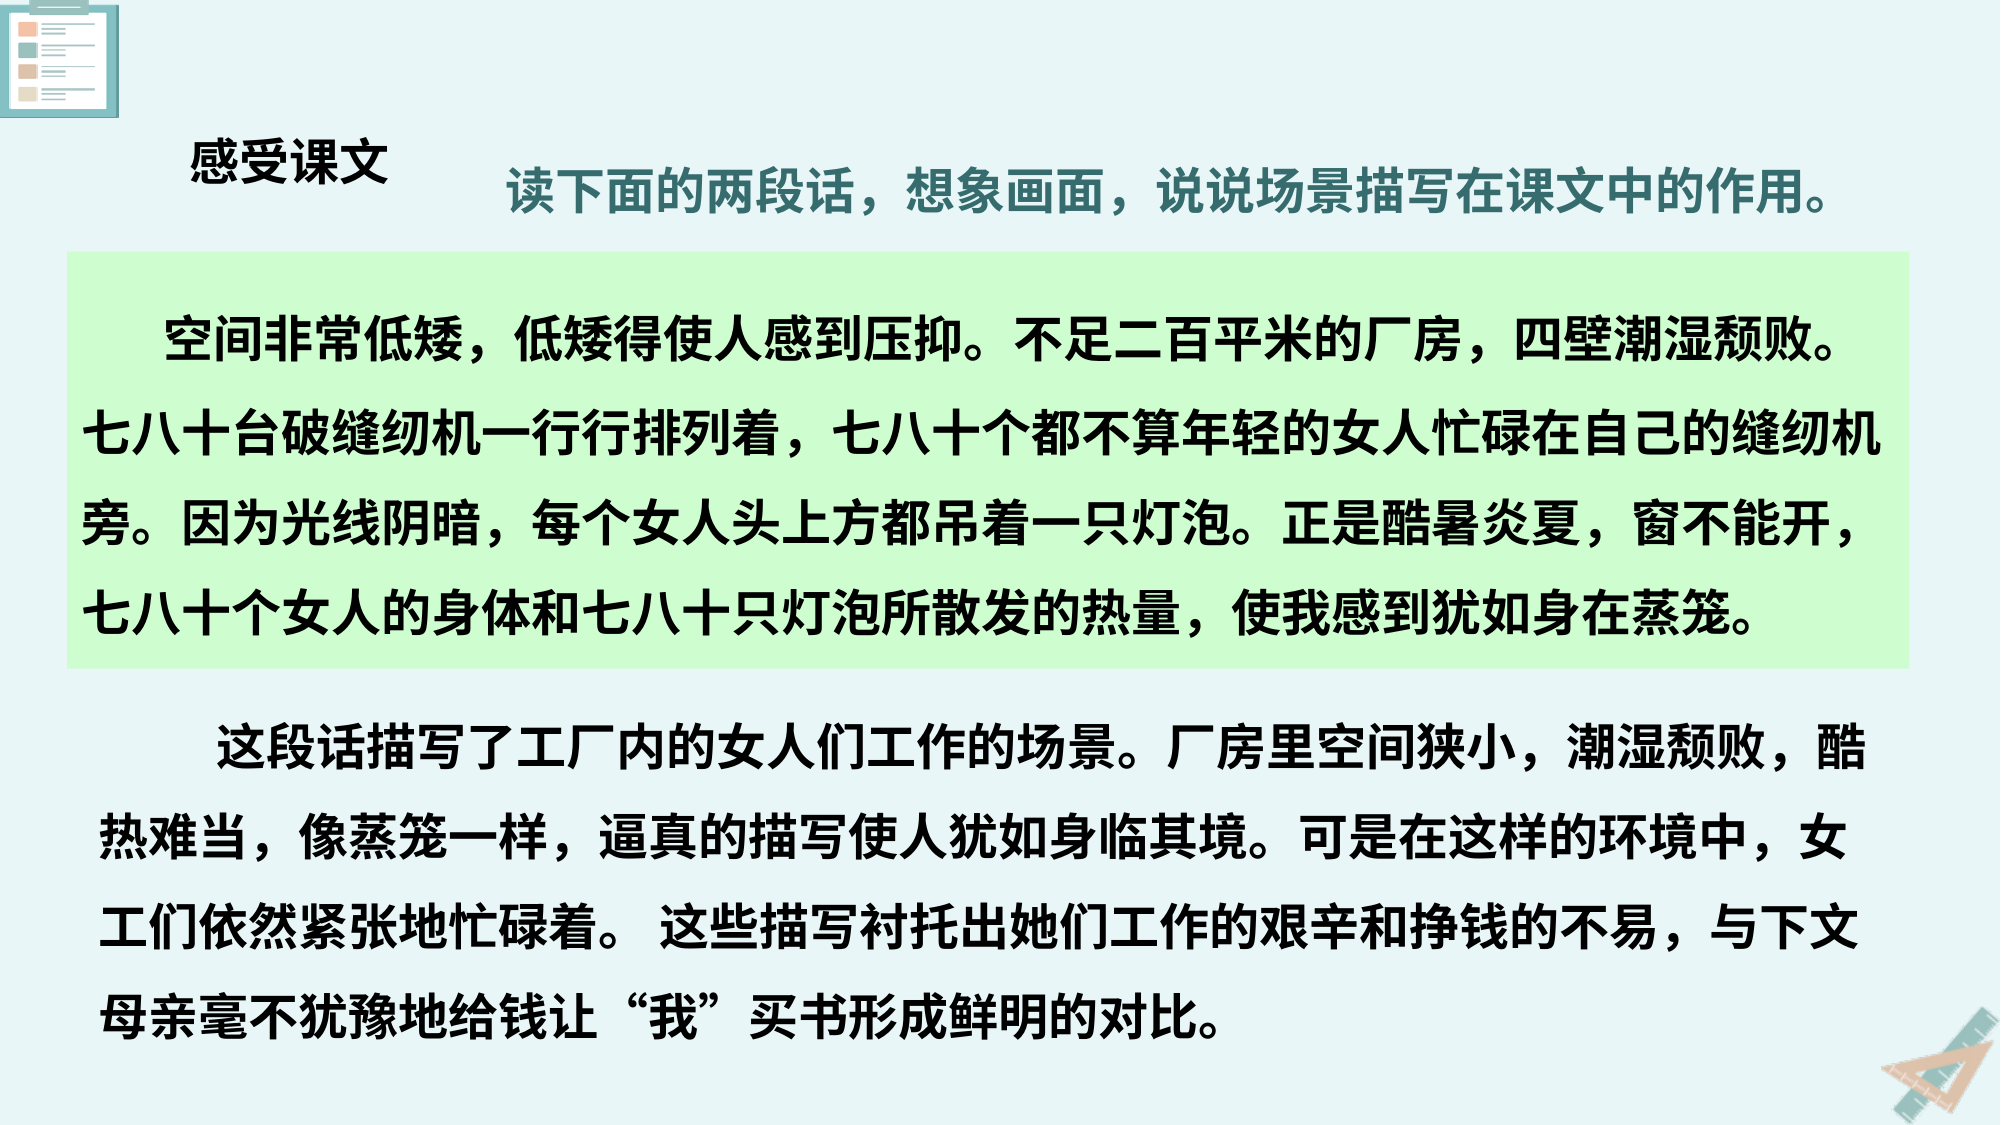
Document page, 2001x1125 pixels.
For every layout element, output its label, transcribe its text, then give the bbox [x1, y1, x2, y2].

text_box 感受课文 [174, 123, 405, 199]
text_box 这段话描写了工厂内的女人们工作的场景。厂房里空间狭小，潮湿颓败，酷热难当，像蒸笼一样，逼真的描写使人犹如身临其境。可是在这样的环境中，女工们依然紧张地忙碌着。 这些描写衬托出她们工作的艰辛和挣钱的不易，与下文母亲毫不犹豫地给钱让“我”买书形成鲜明的对比。 [83, 678, 1913, 1053]
picture [1881, 1006, 2000, 1125]
text_box 读下面的两段话，想象画面，说说场景描写在课文中的作用。 [490, 133, 2000, 227]
text_box 空间非常低矮，低矮得使人感到压抑。不足二百平米的厂房，四壁潮湿颓败。七八十台破缝纫机一行行排列着，七八十个都不算年轻的女人忙碌在自己的缝纫机旁。因为光线阴暗，每个女人头上方都吊着一只灯泡。正是酷暑炎夏，窗不能开，七八十个女人的身体和七八十只灯泡所散发的热量，使我感到犹如身在蒸笼。 [67, 243, 1910, 649]
picture [0, 0, 119, 119]
text_box [66, 251, 1910, 670]
